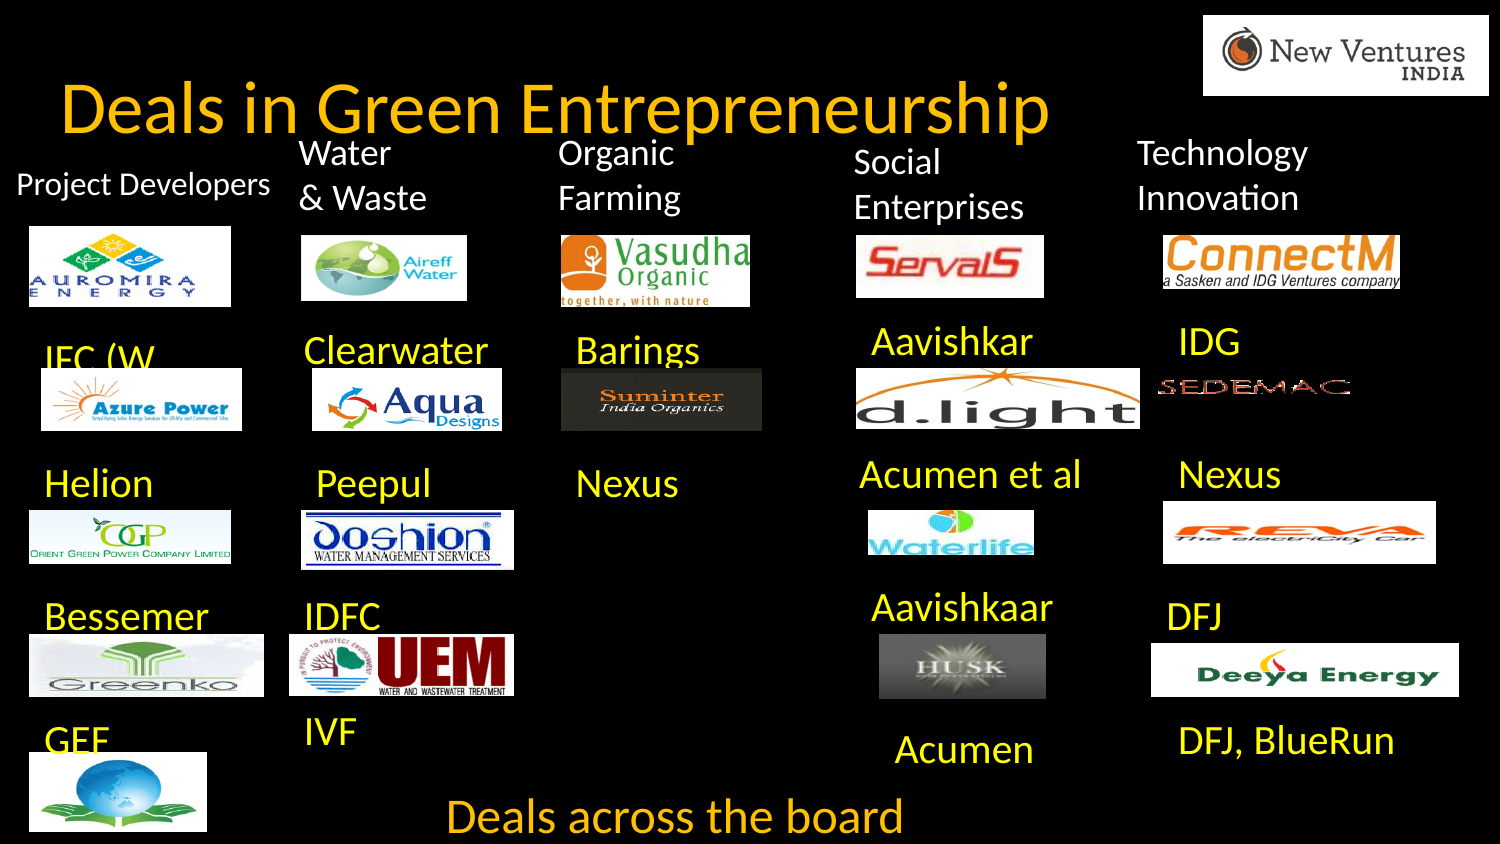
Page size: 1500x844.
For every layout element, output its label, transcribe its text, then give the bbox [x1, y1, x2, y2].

picture [29, 771, 207, 832]
picture [1203, 15, 1489, 96]
text_box Barings [560, 315, 798, 381]
text_box Peepul [301, 448, 550, 514]
picture [1151, 643, 1459, 697]
title Deals in Green Entrepreneurship [45, 33, 1134, 174]
text_box IFC (W) [29, 324, 266, 390]
text_box IDFC [289, 581, 538, 647]
text_box Helion [29, 448, 278, 514]
text_box Deals across the board [431, 776, 1010, 844]
text_box Acumen et al [844, 439, 1105, 505]
text_box Social Enterprises [838, 129, 1123, 235]
text_box DFJ [1151, 581, 1388, 642]
text_box Bessemer [29, 581, 278, 647]
text_box Clearwater [289, 315, 526, 381]
picture [560, 235, 751, 307]
text_box Organic Farming [543, 120, 827, 226]
text_box Project Developers [1, 138, 283, 214]
text_box Aavishkaar [856, 572, 1093, 638]
text_box IDG [1163, 306, 1400, 372]
text_box Technology Innovation [1122, 120, 1406, 226]
picture [856, 350, 1377, 429]
text_box DFJ, BlueRun [1163, 705, 1424, 771]
picture [29, 510, 232, 564]
text_box IVF [289, 696, 538, 762]
text_box Nexus [560, 448, 798, 514]
picture [29, 634, 265, 697]
picture [856, 235, 1045, 298]
text_box Acumen [879, 714, 1140, 779]
picture [867, 510, 1034, 555]
picture [300, 235, 467, 302]
text_box Nexus [1163, 439, 1400, 500]
picture [41, 368, 242, 431]
picture [560, 368, 762, 431]
text_box Water & Waste [283, 120, 543, 226]
picture [300, 510, 514, 570]
picture [1163, 235, 1400, 290]
picture [312, 368, 503, 431]
picture [879, 634, 1046, 700]
text_box GEF [29, 705, 278, 771]
picture [29, 226, 231, 307]
picture [288, 634, 514, 696]
text_box Aavishkar [856, 306, 1093, 367]
picture [1163, 501, 1436, 564]
